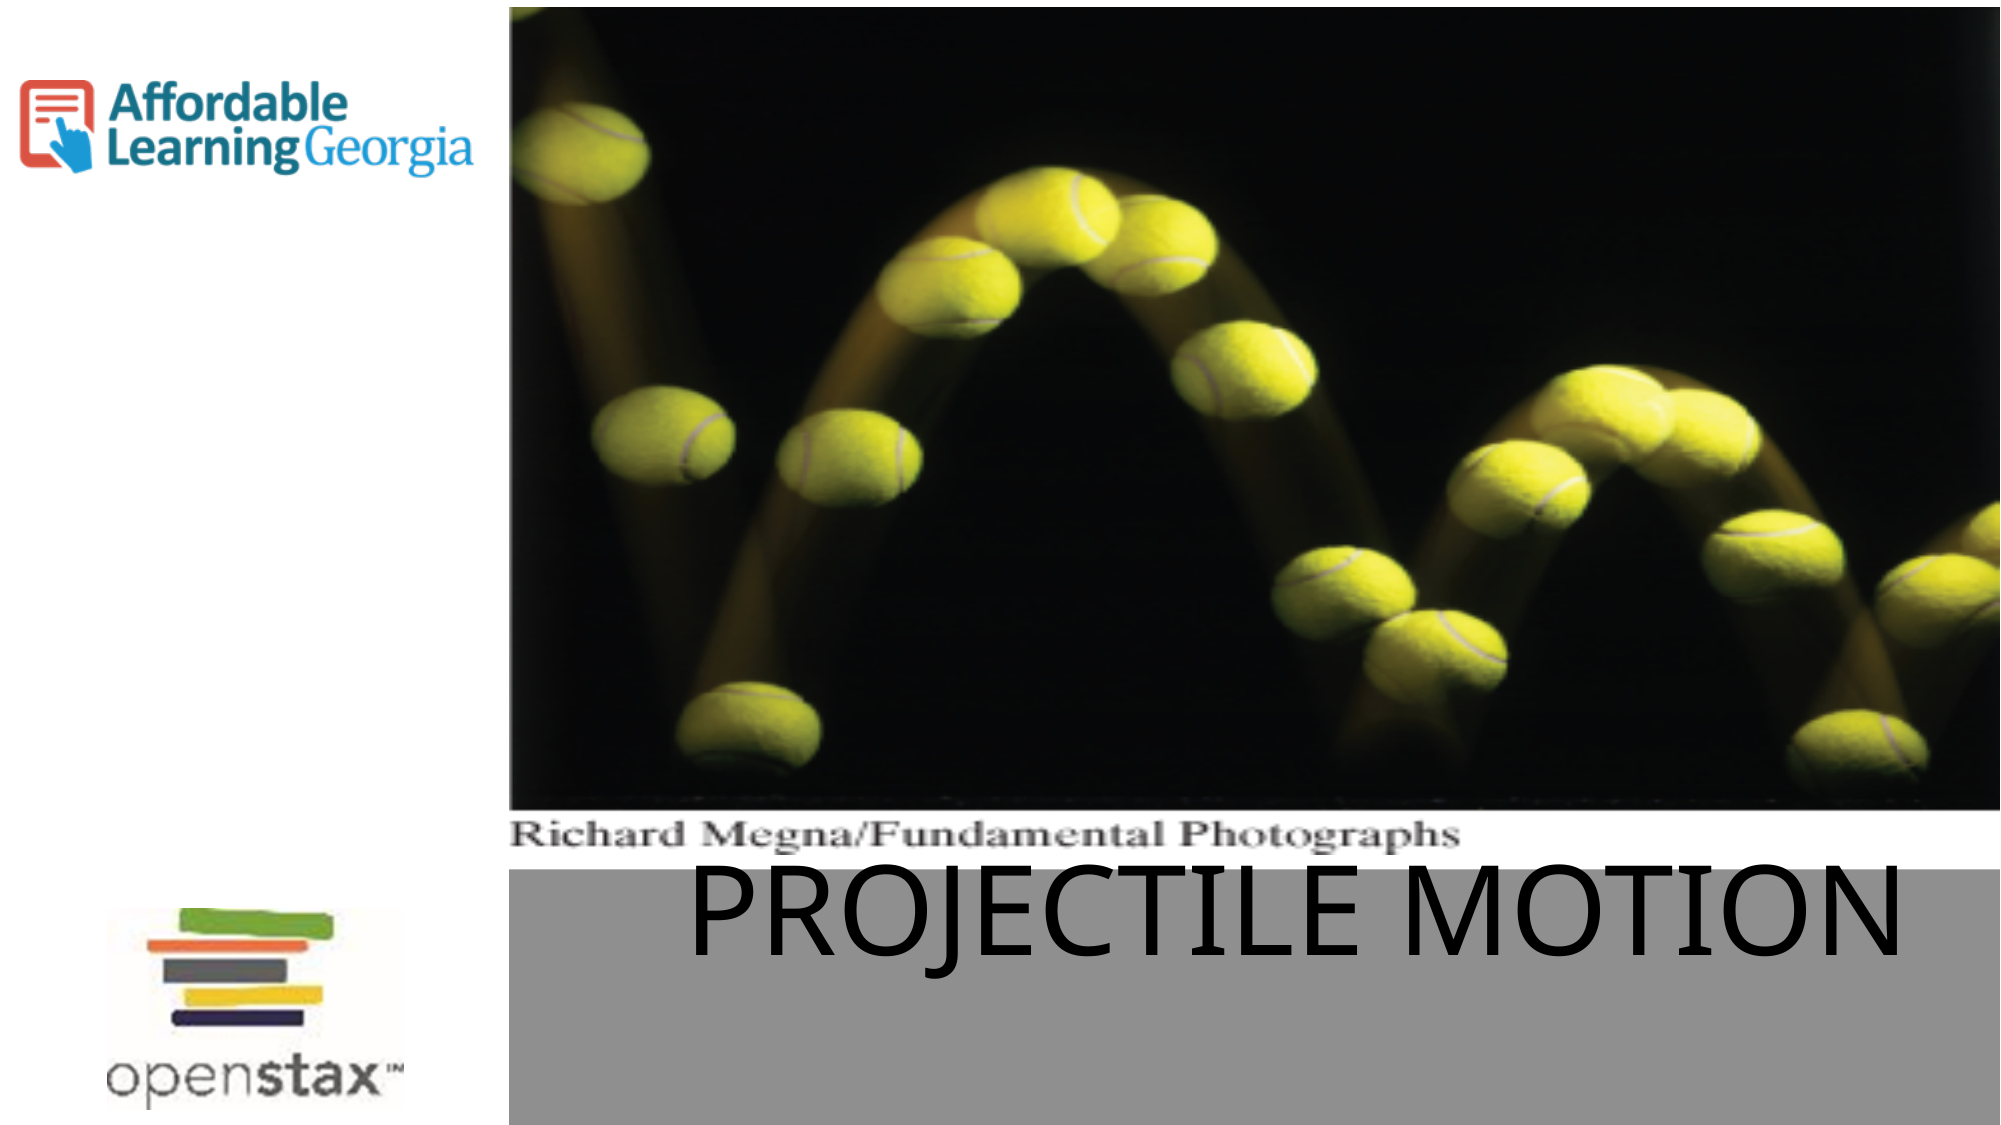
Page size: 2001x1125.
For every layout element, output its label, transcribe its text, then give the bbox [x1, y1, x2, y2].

title PROJECTILE MOTION [509, 869, 2000, 1125]
picture [18, 80, 479, 179]
picture [509, 7, 2000, 855]
picture [107, 908, 404, 1110]
